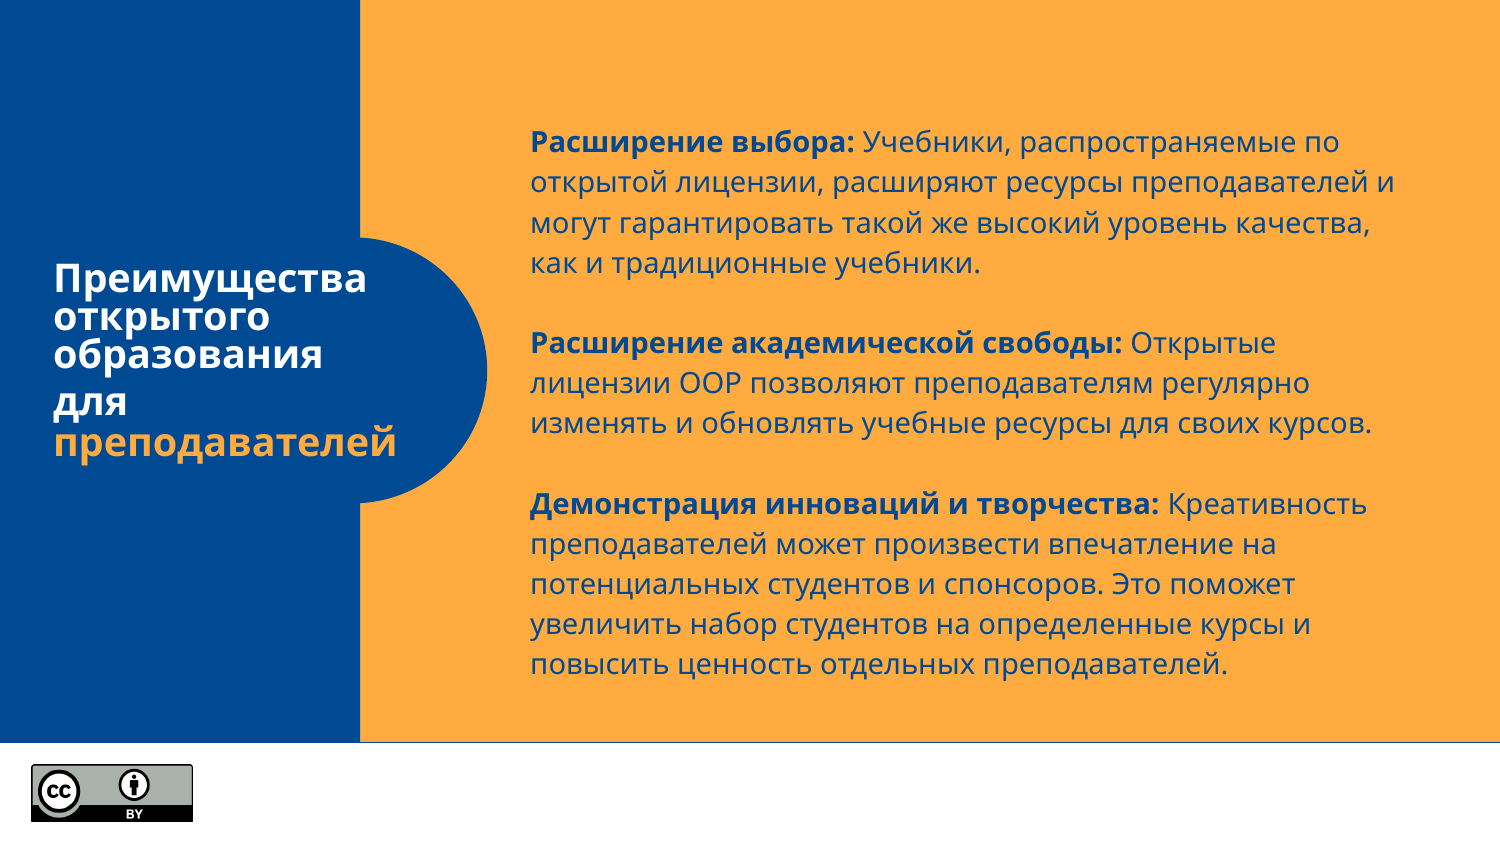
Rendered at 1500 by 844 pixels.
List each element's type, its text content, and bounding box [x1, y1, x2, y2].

picture [31, 764, 193, 822]
text_box Преимущества открытого образования для преподавателей [38, 246, 421, 479]
text_box [274, 255, 488, 504]
text_box [304, 237, 401, 246]
text_box Расширение выбора: Учебники, распространяемые по открытой лицензии, расширяют ресурсы преподавателей и могут гарантировать такой же высокий уровень качества, как и традиционные учебники. Расширение академической свободы: Открытые лицензии ООР позволяют преподавателям регулярно изменять и обновлять учебные ресурсы для своих курсов. Демонстрация инноваций и творчества: Креативность преподавателей может произвести впечатление на потенциальных студентов и спонсоров. Это поможет увеличить набор студентов на определенные курсы и повысить ценность отдельных преподавателей. [515, 103, 1411, 696]
text_box [0, 750, 1500, 844]
text_box [0, 0, 361, 742]
